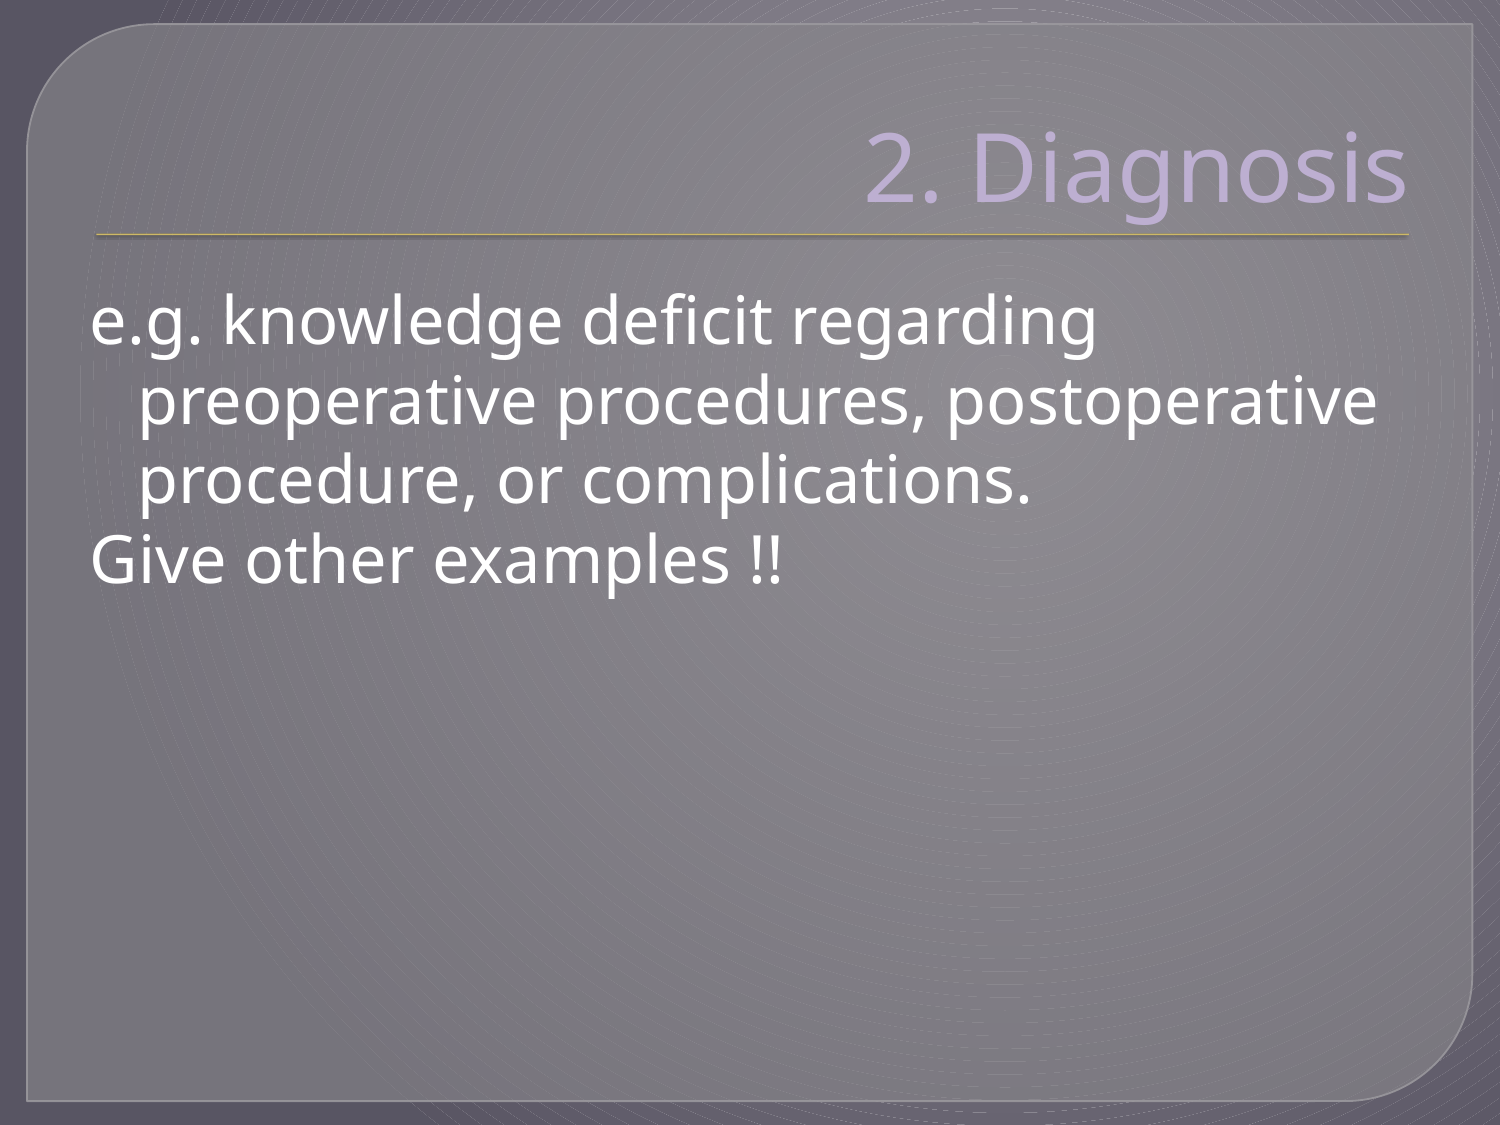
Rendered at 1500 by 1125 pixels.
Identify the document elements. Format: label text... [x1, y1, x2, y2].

list e.g. knowledge deficit regarding preoperative procedures, postoperative procedure, or complications. Give other examples !! [75, 270, 1425, 1013]
title 2. Diagnosis [75, 41, 1425, 230]
